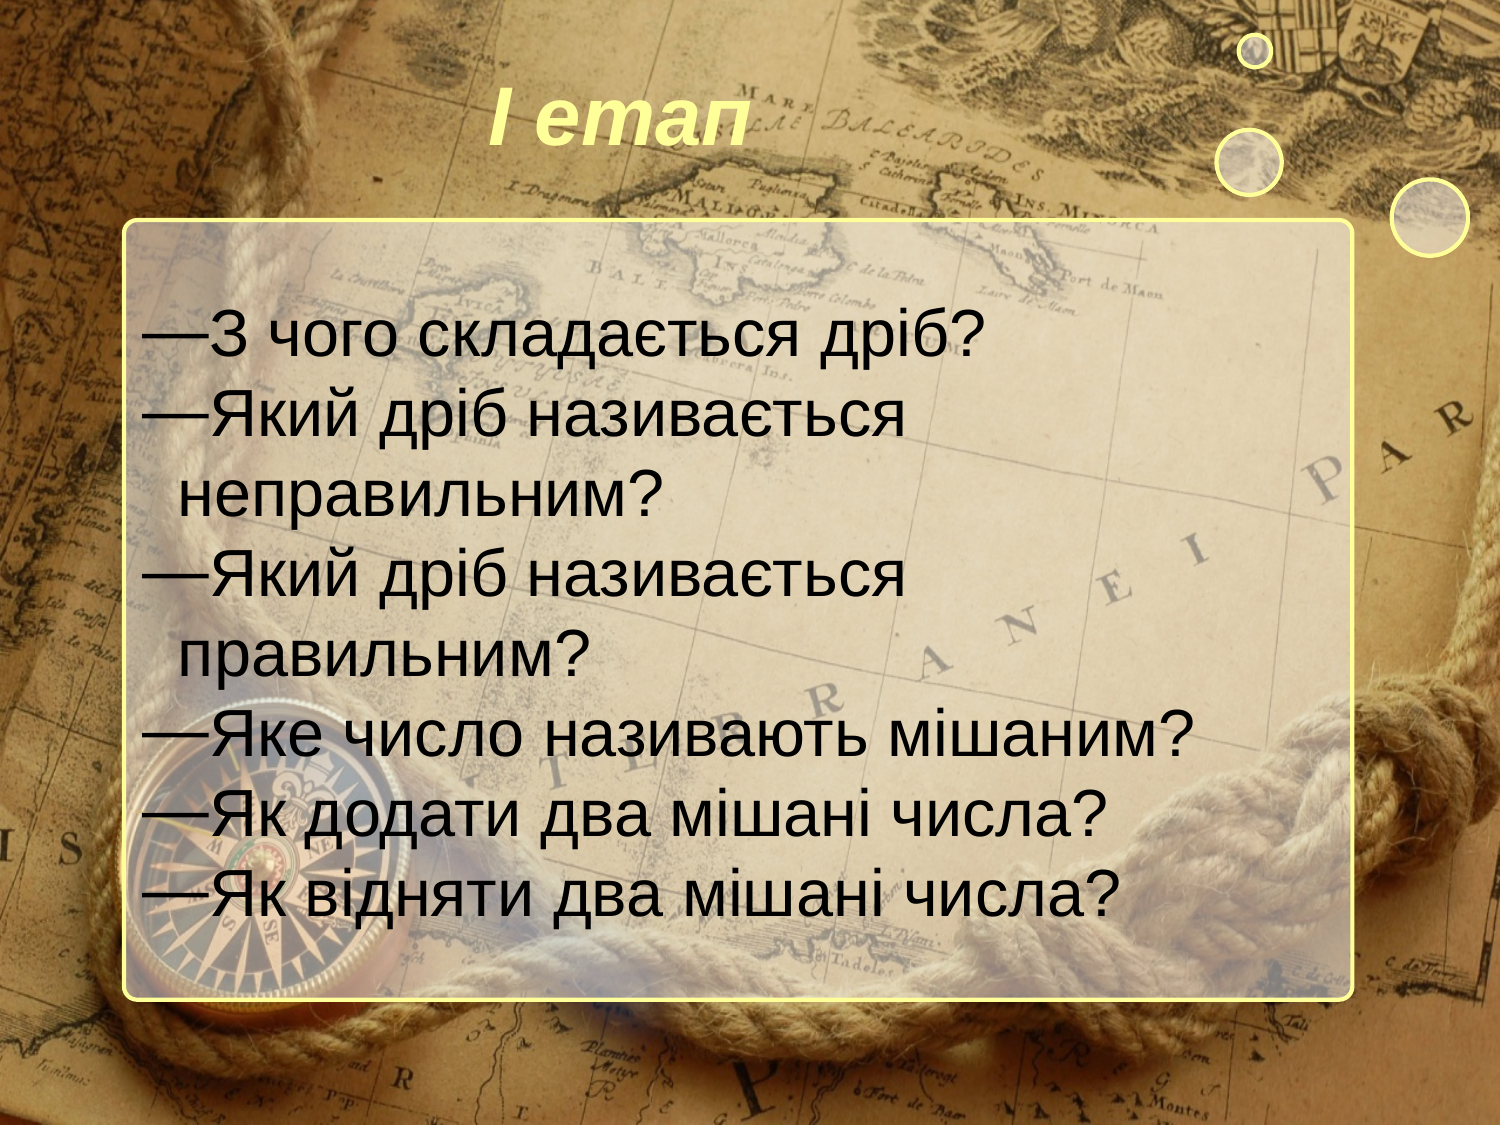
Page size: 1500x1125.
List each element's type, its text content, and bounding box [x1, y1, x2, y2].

text_box З чого складається дріб? Який дріб називається неправильним? Який дріб називається правильним? Яке число називають мішаним? Як додати два мішані числа? Як відняти два мішані числа? [123, 220, 1353, 1000]
text_box І етап [76, 54, 1188, 170]
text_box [1235, 17, 1410, 313]
picture [0, 0, 1500, 1125]
